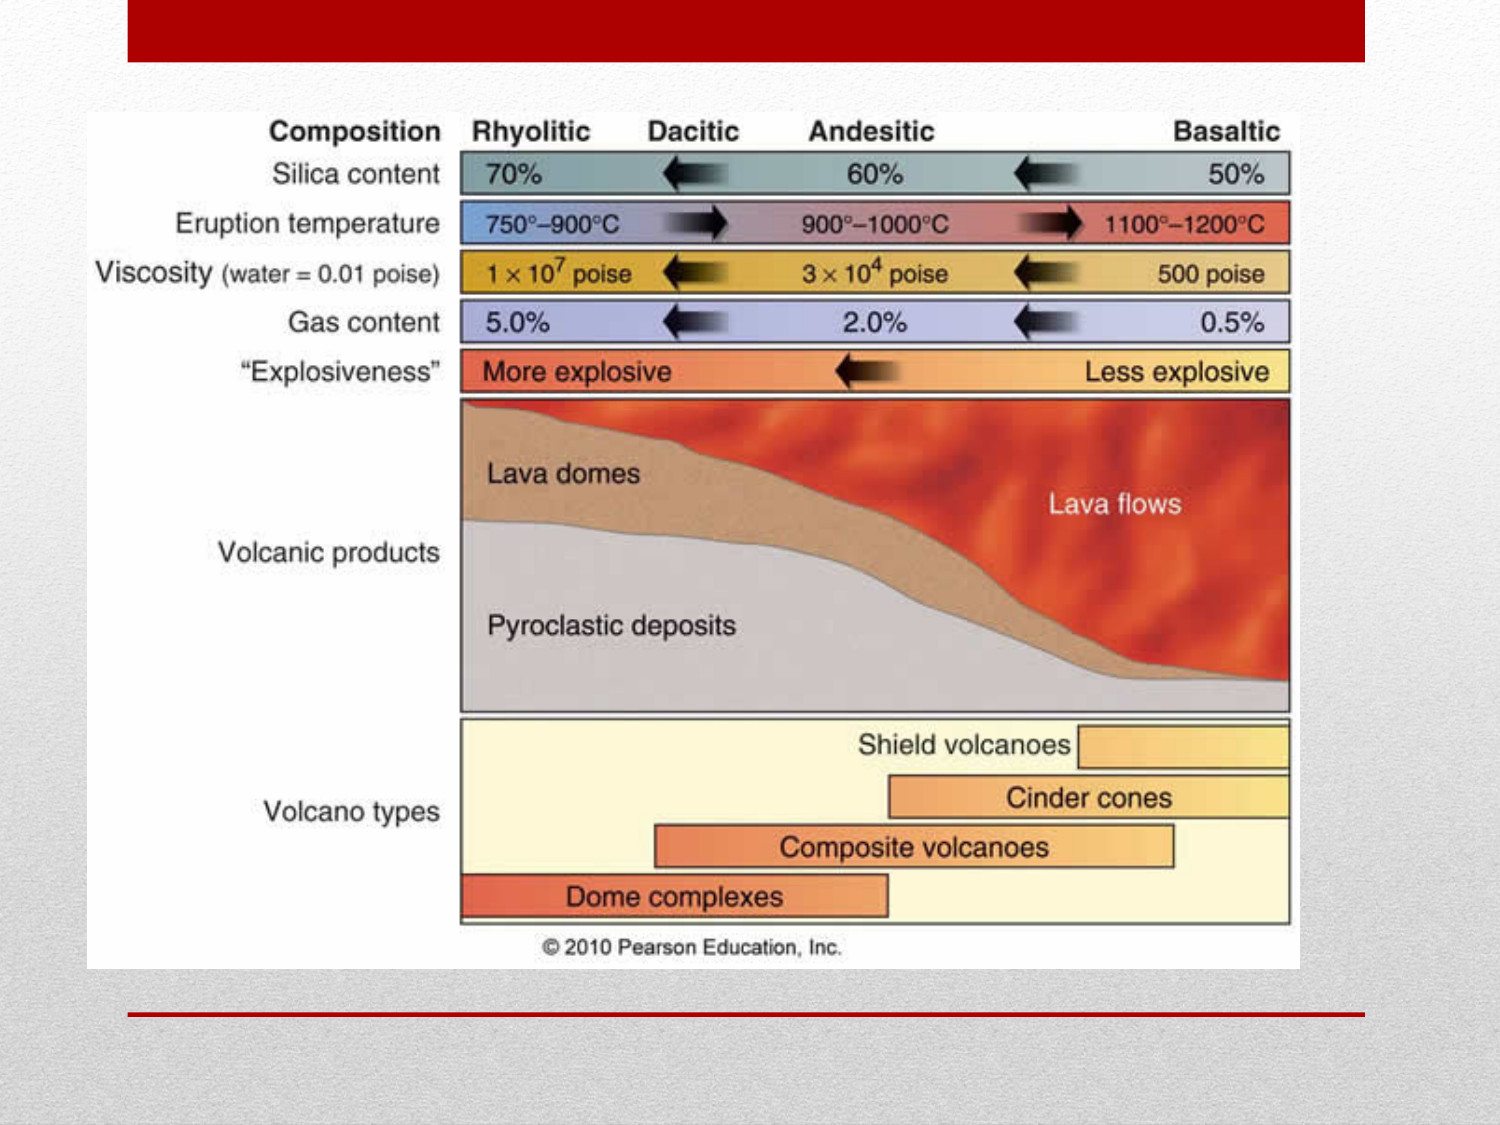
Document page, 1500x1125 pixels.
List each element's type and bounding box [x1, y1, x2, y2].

picture [86, 111, 1301, 970]
